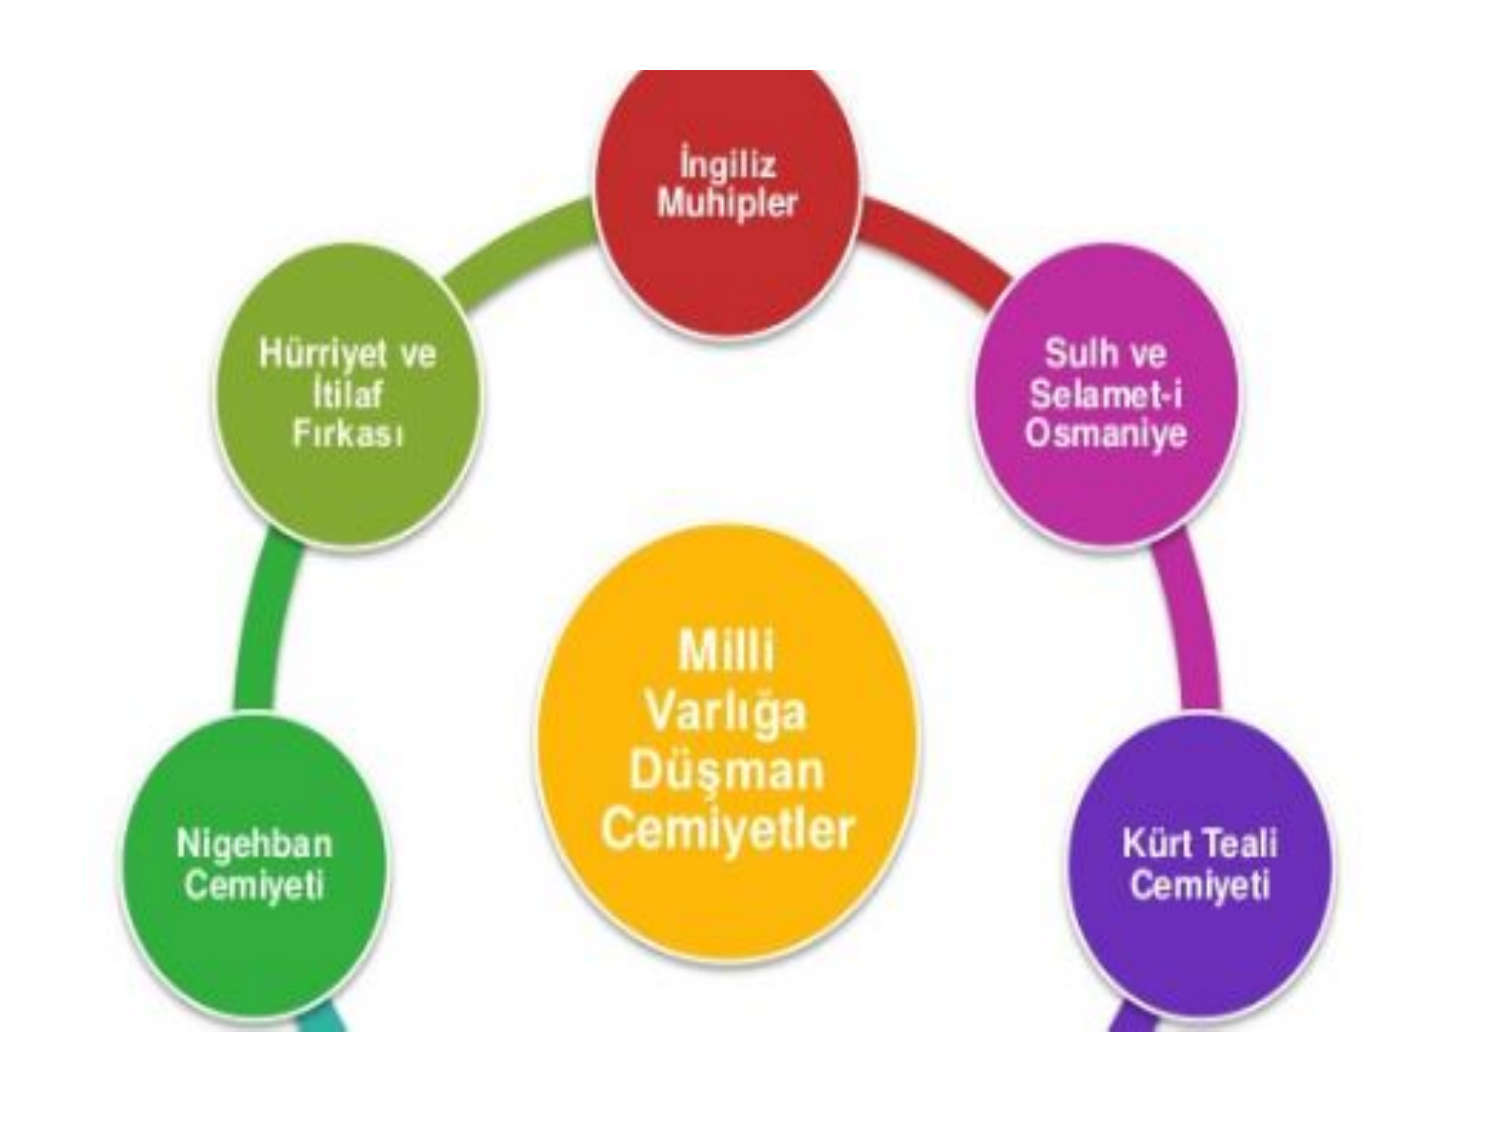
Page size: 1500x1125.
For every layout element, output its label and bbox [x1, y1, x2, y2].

picture [81, 70, 1442, 1032]
